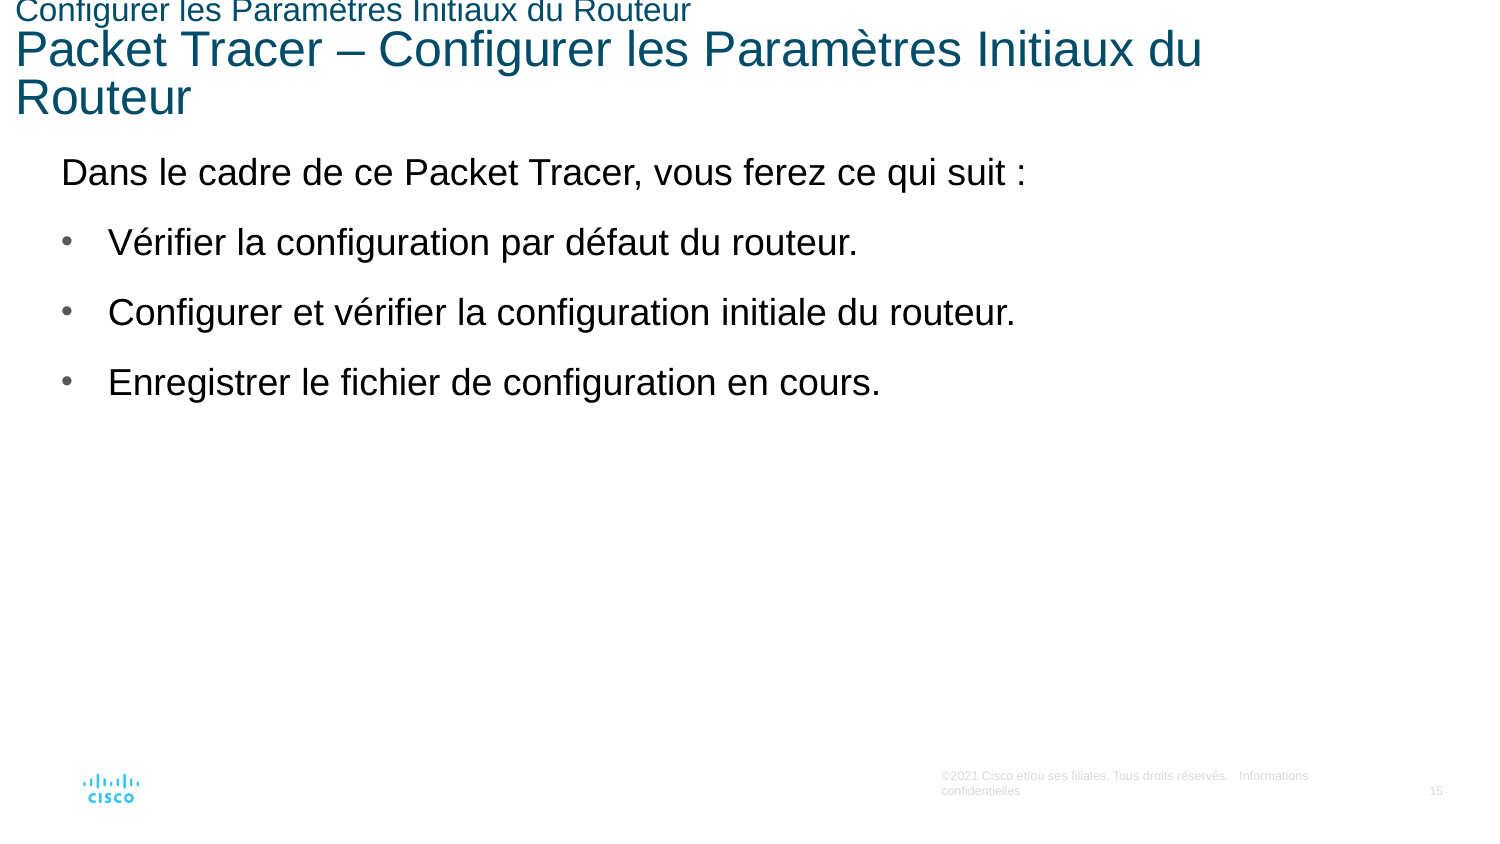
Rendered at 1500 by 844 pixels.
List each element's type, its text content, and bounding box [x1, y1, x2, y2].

title Configurer les Paramètres Initiaux du Routeur Packet Tracer – Configurer les Paramètres Initiaux du Routeur [0, 0, 1369, 121]
list Dans le cadre de ce Packet Tracer, vous ferez ce qui suit : Vérifier la configuration par défaut du routeur. Configurer et vérifier la configuration initiale du routeur. Enregistrer le fichier de configuration en cours. [46, 140, 1329, 547]
